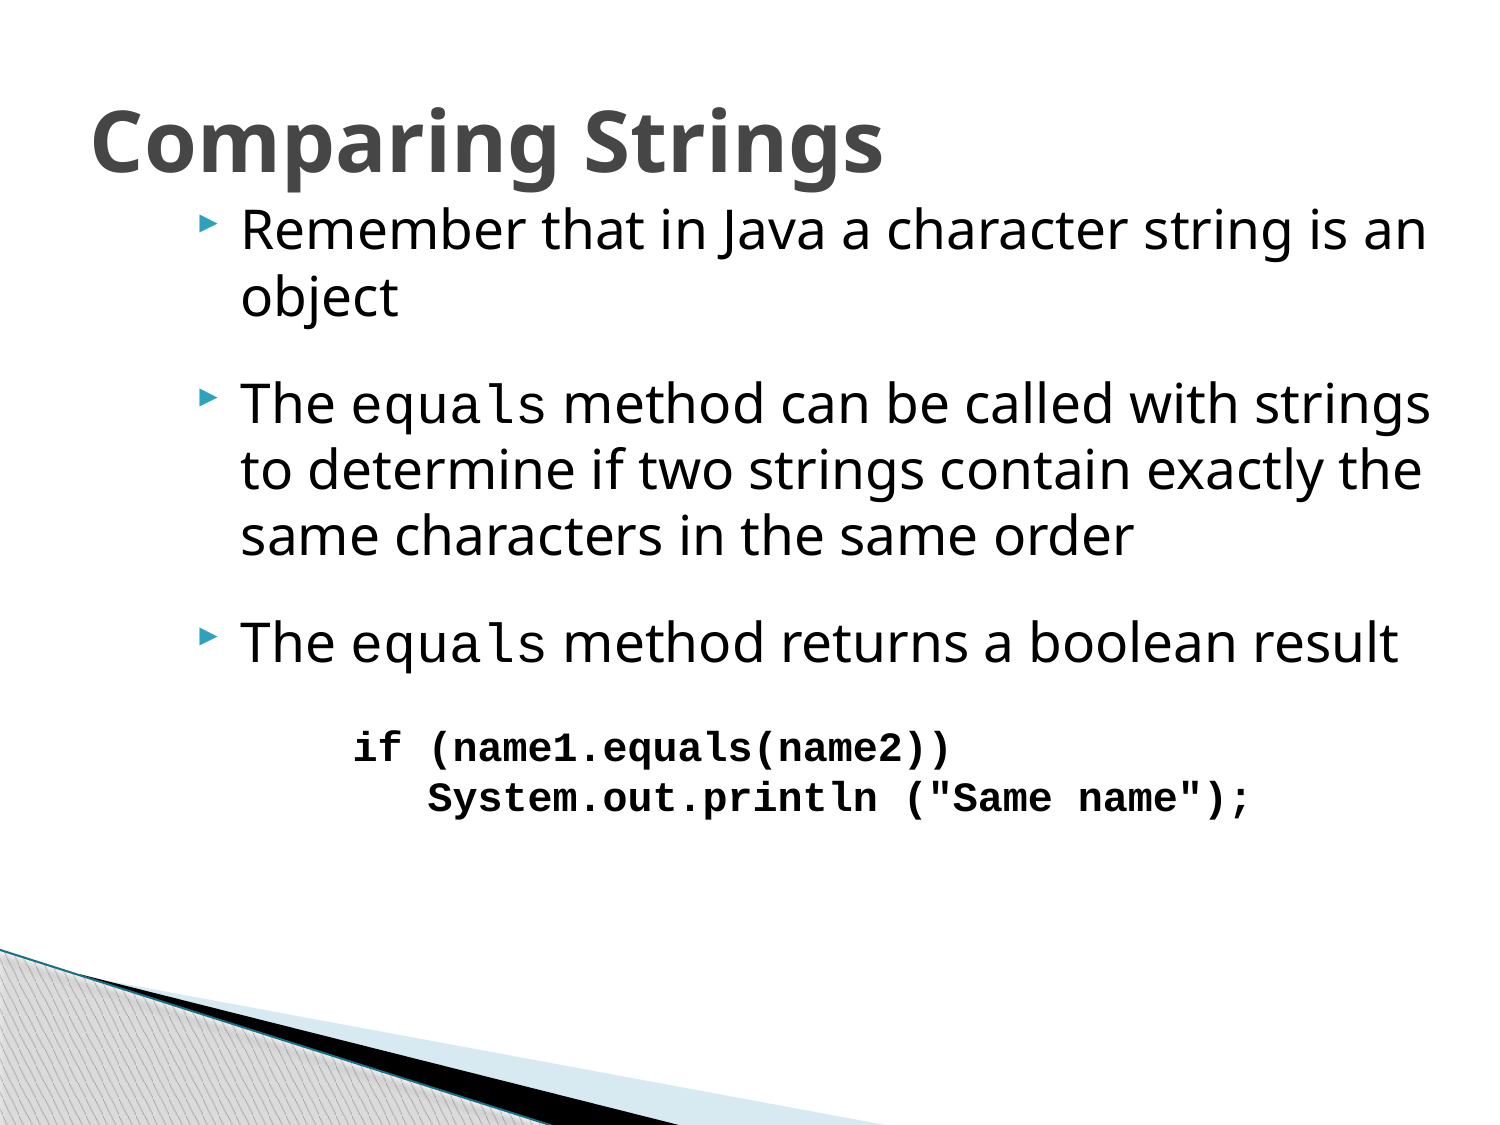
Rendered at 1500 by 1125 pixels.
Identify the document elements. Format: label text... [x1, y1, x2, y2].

list Remember that in Java a character string is an object The equals method can be called with strings to determine if two strings contain exactly the same characters in the same order The equals method returns a boolean result [162, 187, 1463, 688]
title Comparing Strings [75, 45, 1425, 233]
text_box if (name1.equals(name2)) System.out.println ("Same name"); [337, 712, 1268, 828]
